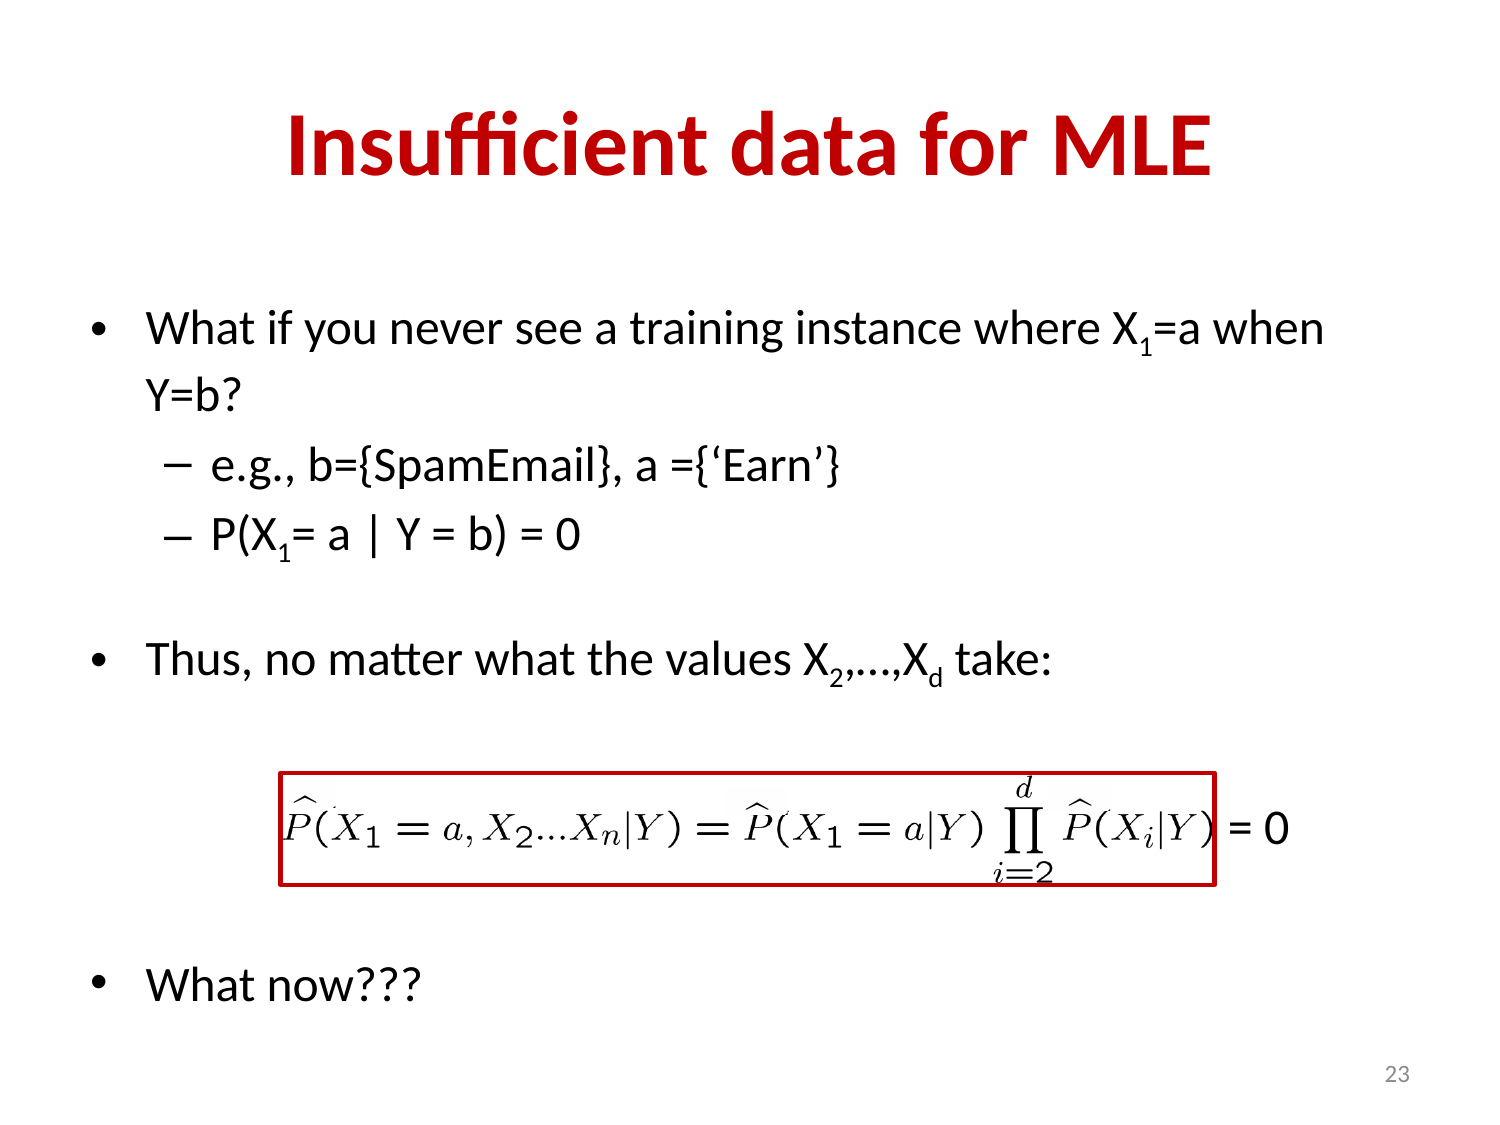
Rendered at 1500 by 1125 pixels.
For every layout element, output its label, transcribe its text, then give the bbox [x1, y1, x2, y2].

picture [282, 774, 1213, 884]
text_box What if you never see a training instance where X1=a when Y=b? e.g., b={SpamEmail}, a ={‘Earn’} P(X1= a | Y = b) = 0 Thus, no matter what the values X2,…,Xd take: What now??? [74, 287, 1425, 1025]
text_box = 0 [1216, 787, 1305, 863]
slide_number 23 [1074, 1042, 1425, 1103]
title Insufficient data for MLE [75, 45, 1425, 233]
